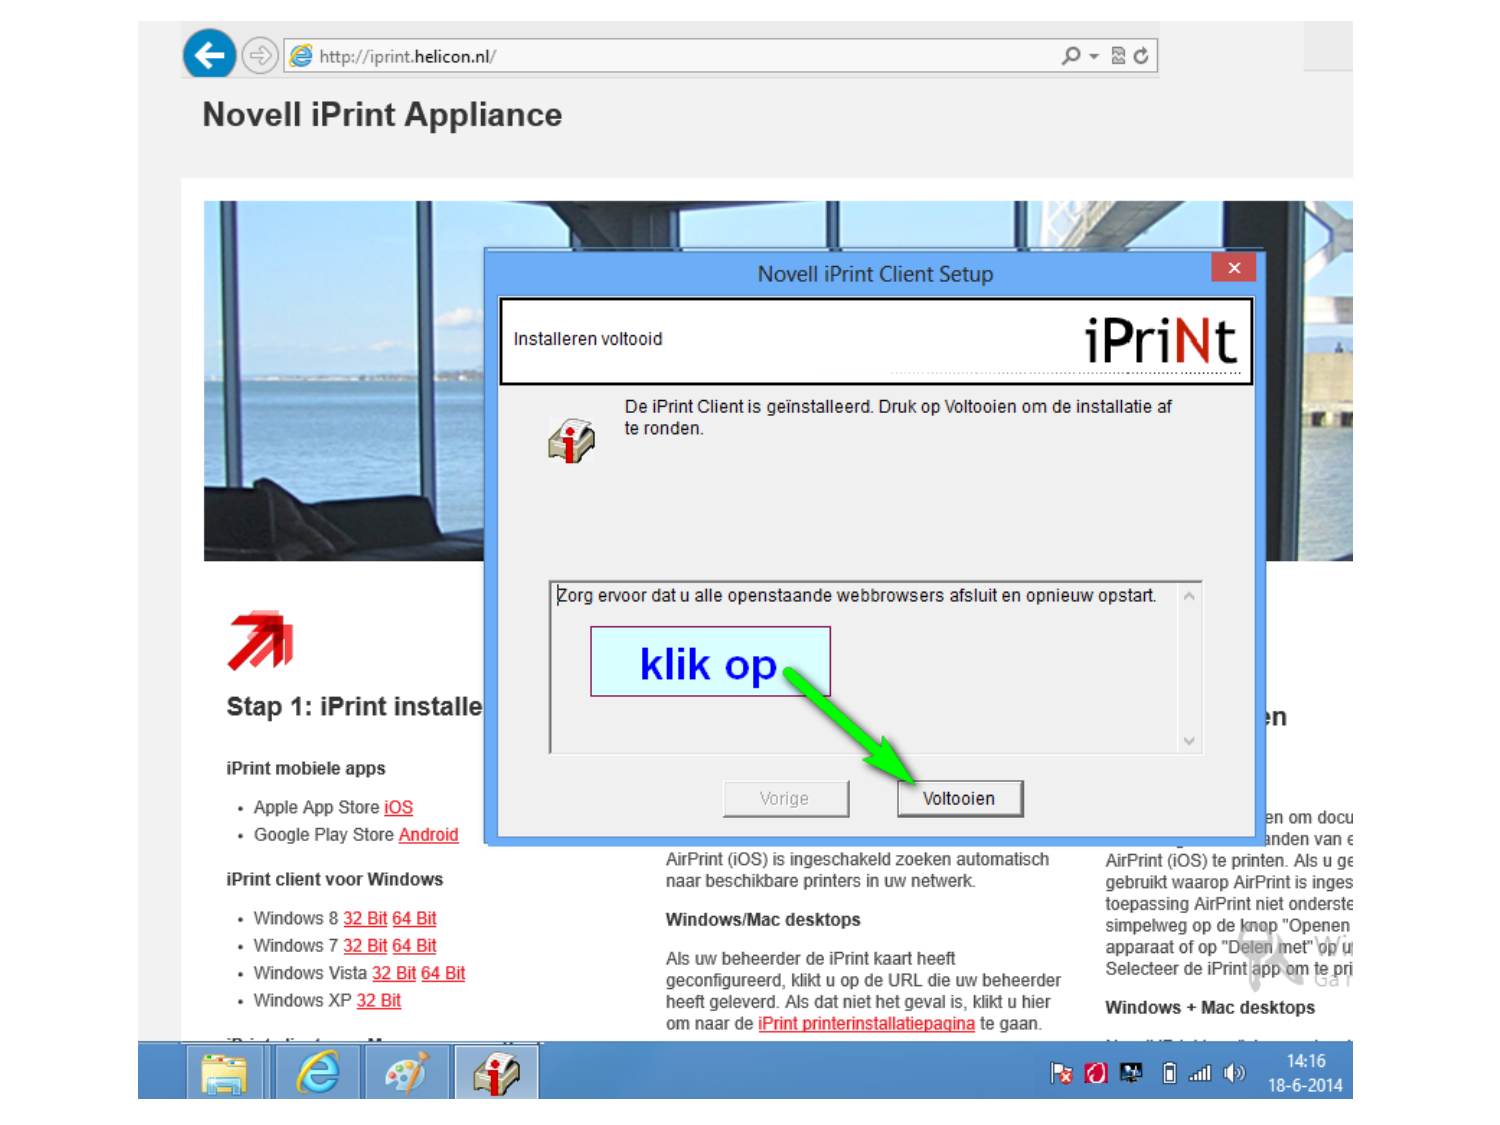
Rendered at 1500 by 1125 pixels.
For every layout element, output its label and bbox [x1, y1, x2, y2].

picture [138, 21, 1353, 1100]
